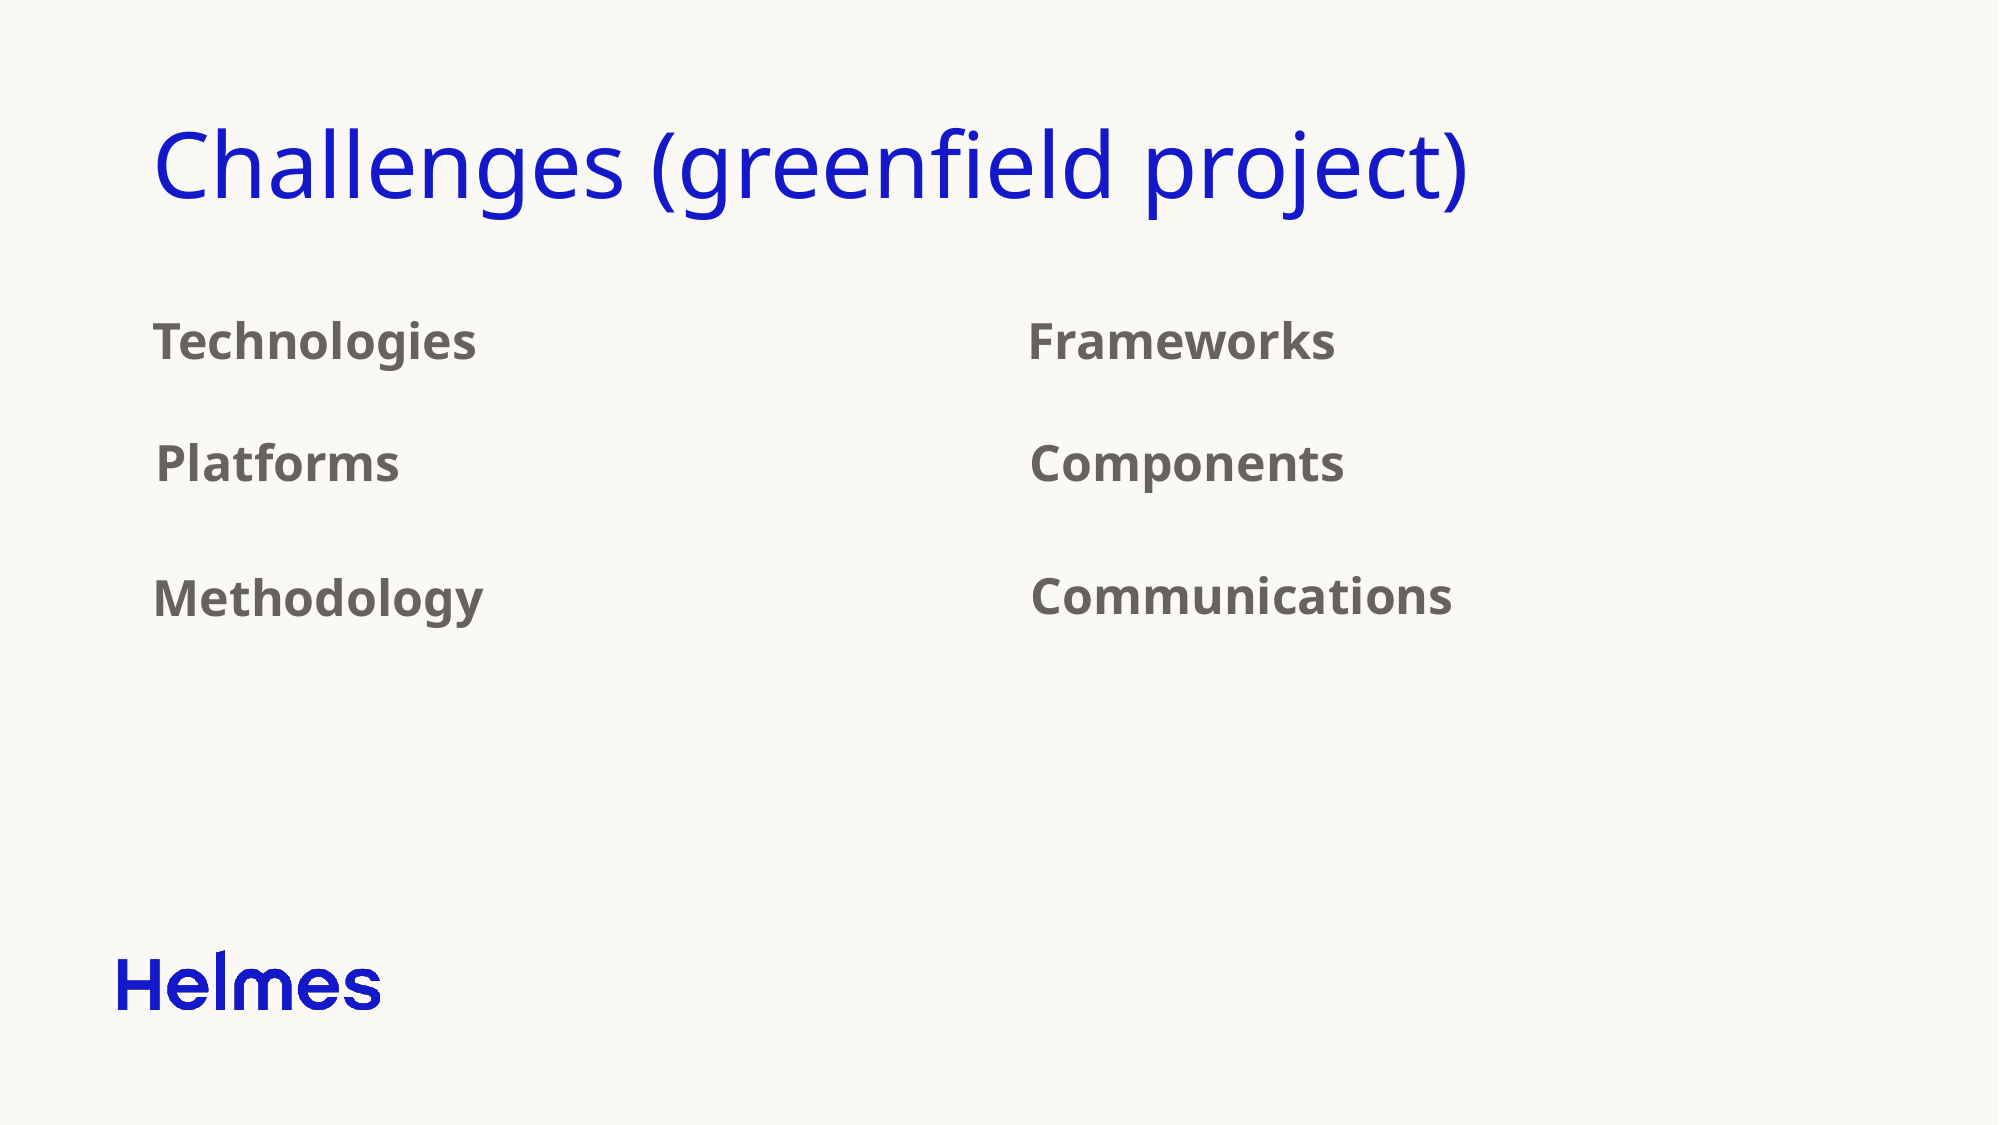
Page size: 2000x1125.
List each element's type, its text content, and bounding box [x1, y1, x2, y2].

text_box Methodology [137, 532, 984, 668]
text_box Platforms [140, 397, 987, 533]
title Challenges (greenfield project) [137, 59, 1863, 278]
text_box Communications [1015, 530, 1862, 666]
text_box Components [1014, 397, 1861, 533]
picture [118, 950, 380, 1010]
list Technologies [137, 275, 984, 411]
list Frameworks [1012, 275, 1863, 411]
